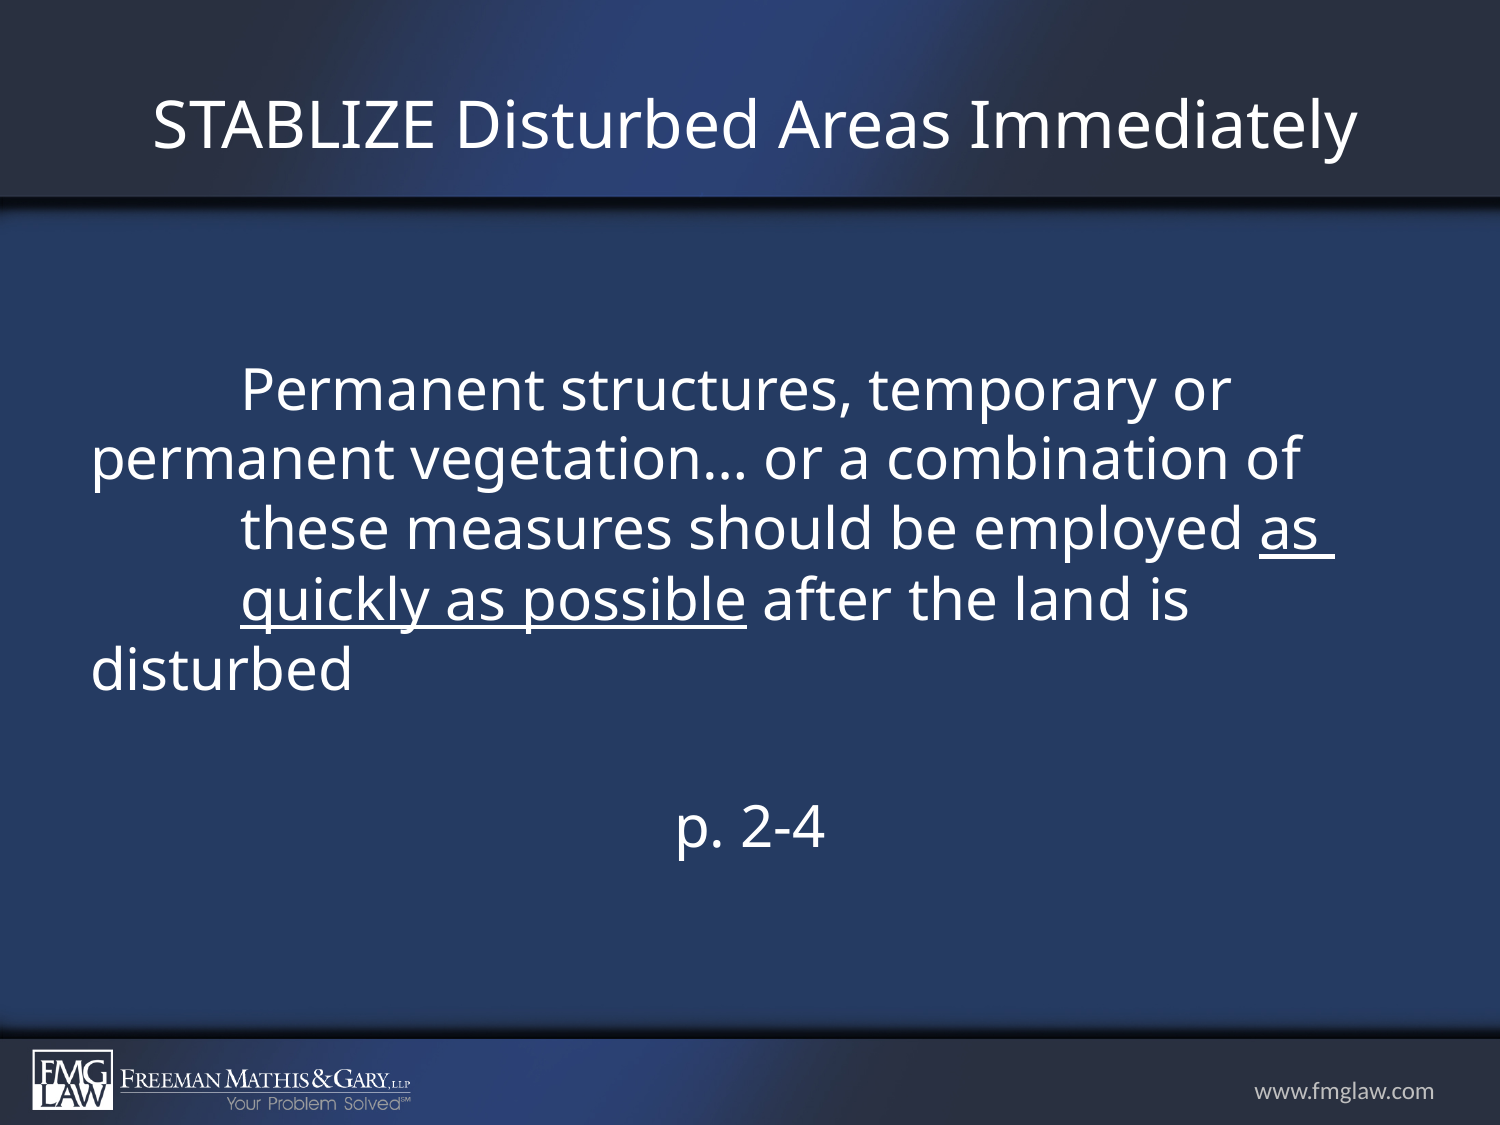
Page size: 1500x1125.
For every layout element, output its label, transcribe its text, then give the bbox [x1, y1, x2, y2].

title STABLIZE Disturbed Areas Immediately [87, 45, 1425, 200]
picture [0, 0, 1500, 1125]
list Permanent structures, temporary or permanent vegetation… or a combination of these measures should be employed as quickly as possible after the land is disturbed p. 2-4 [75, 262, 1425, 1005]
